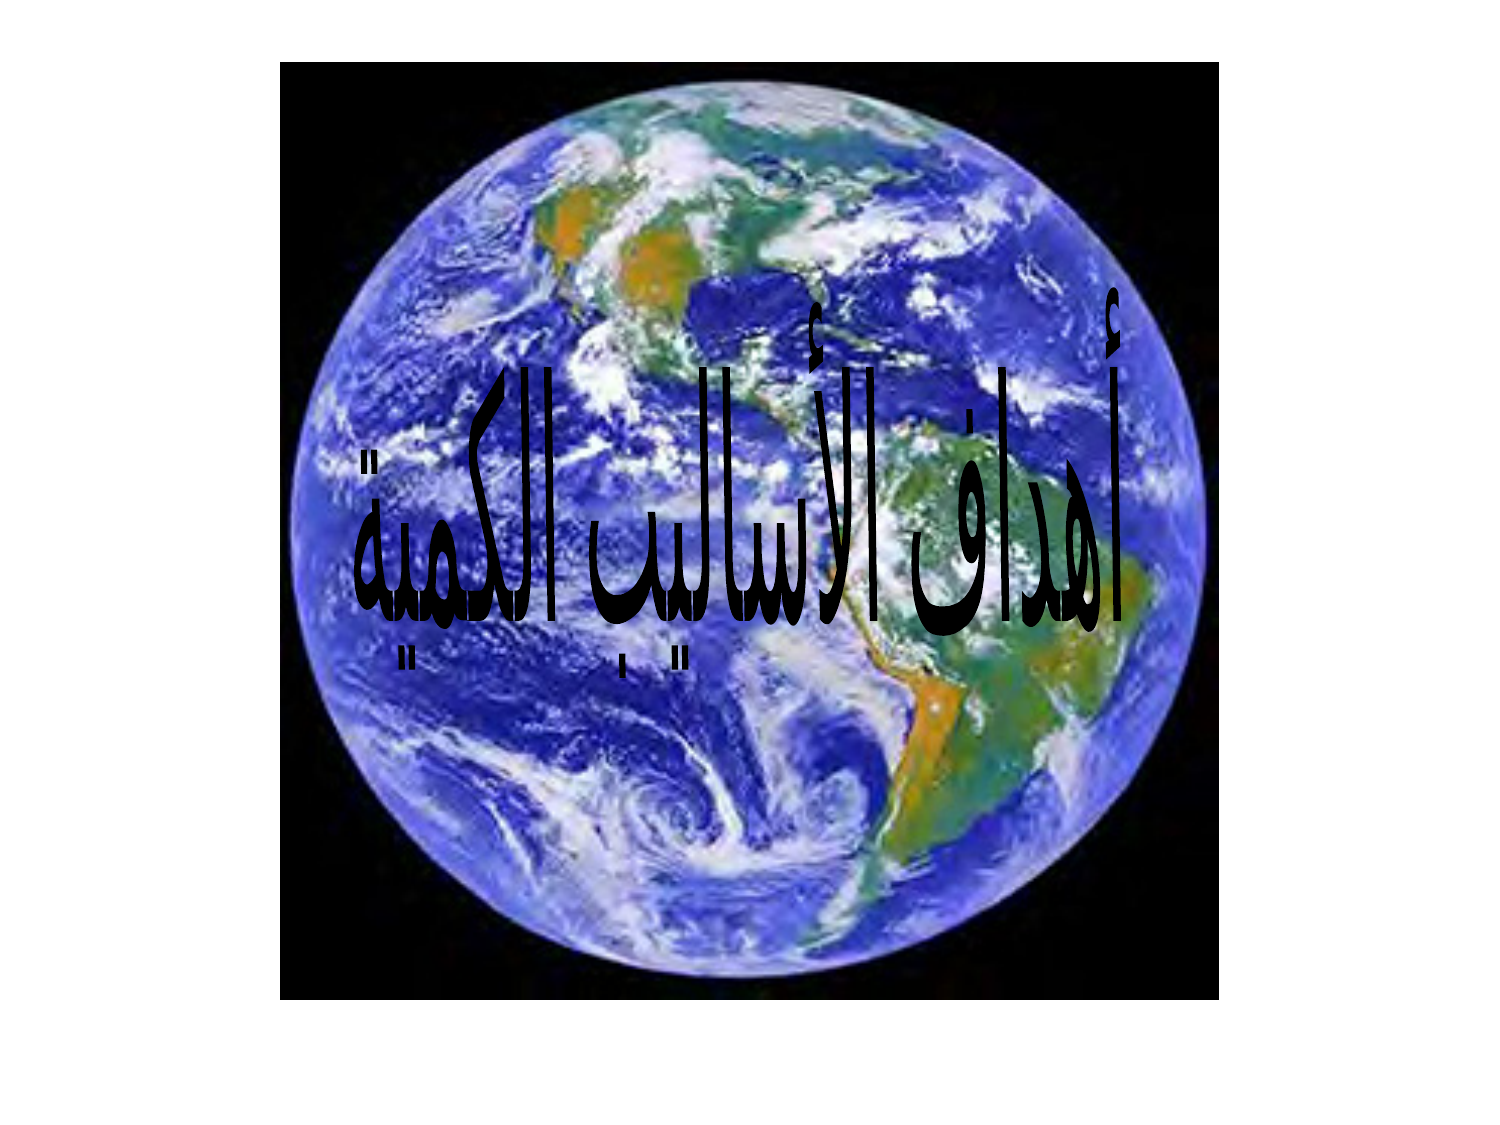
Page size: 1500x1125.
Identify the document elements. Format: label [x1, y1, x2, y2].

picture [280, 62, 1219, 1000]
